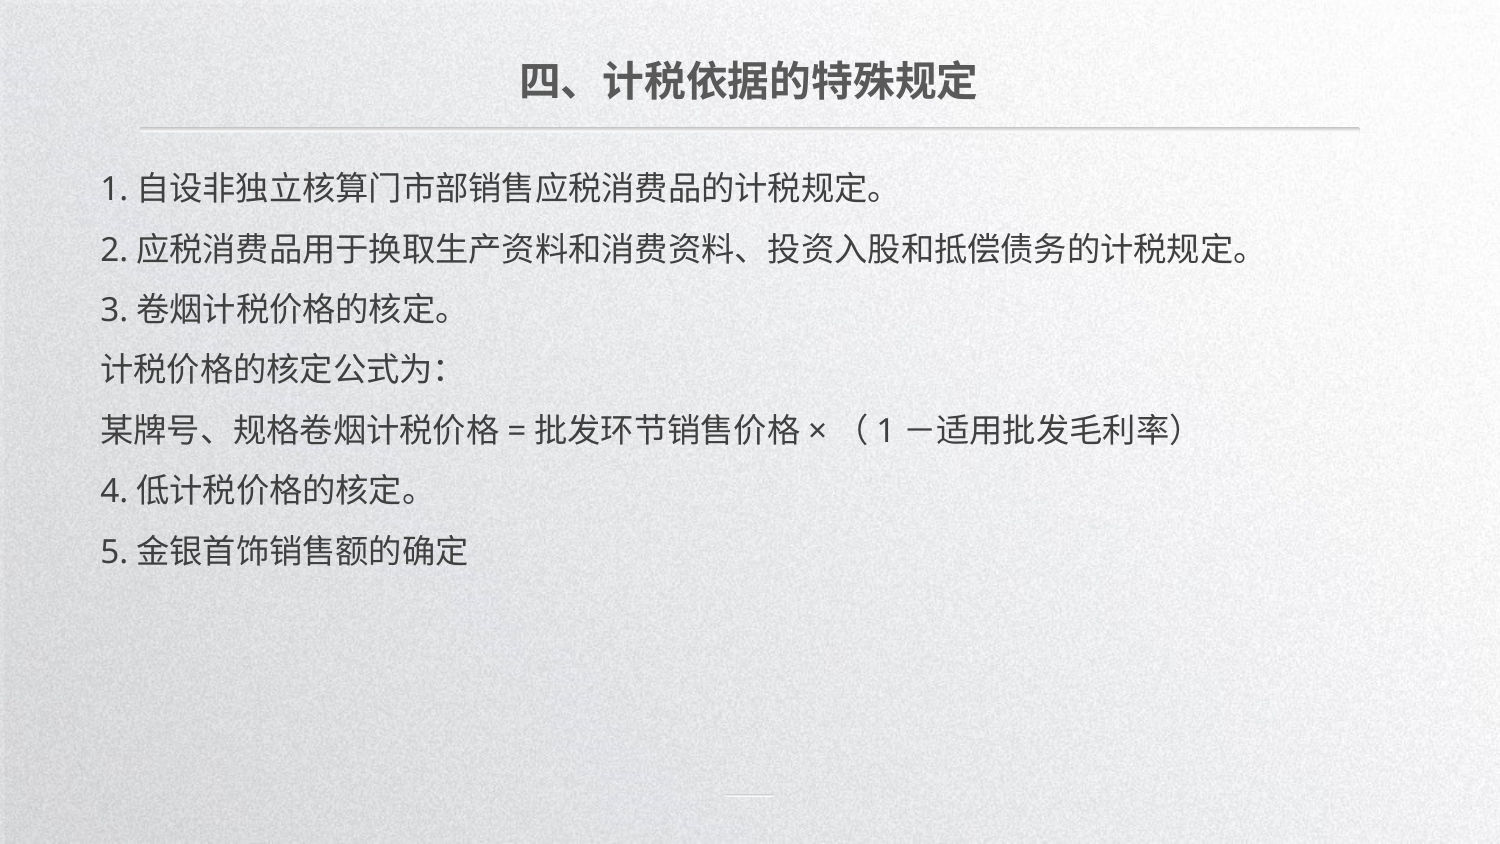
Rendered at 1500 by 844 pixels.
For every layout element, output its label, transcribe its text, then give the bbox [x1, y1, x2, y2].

picture [0, 0, 1500, 844]
text_box 四、计税依据的特殊规定 [459, 49, 1038, 111]
text_box 1.自设非独立核算门市部销售应税消费品的计税规定。 2.应税消费品用于换取生产资料和消费资料、投资入股和抵偿债务的计税规定。 3.卷烟计税价格的核定。 计税价格的核定公式为： 某牌号、规格卷烟计税价格=批发环节销售价格×（1－适用批发毛利率） 4.低计税价格的核定。 5.金银首饰销售额的确定 [100, 159, 1400, 631]
